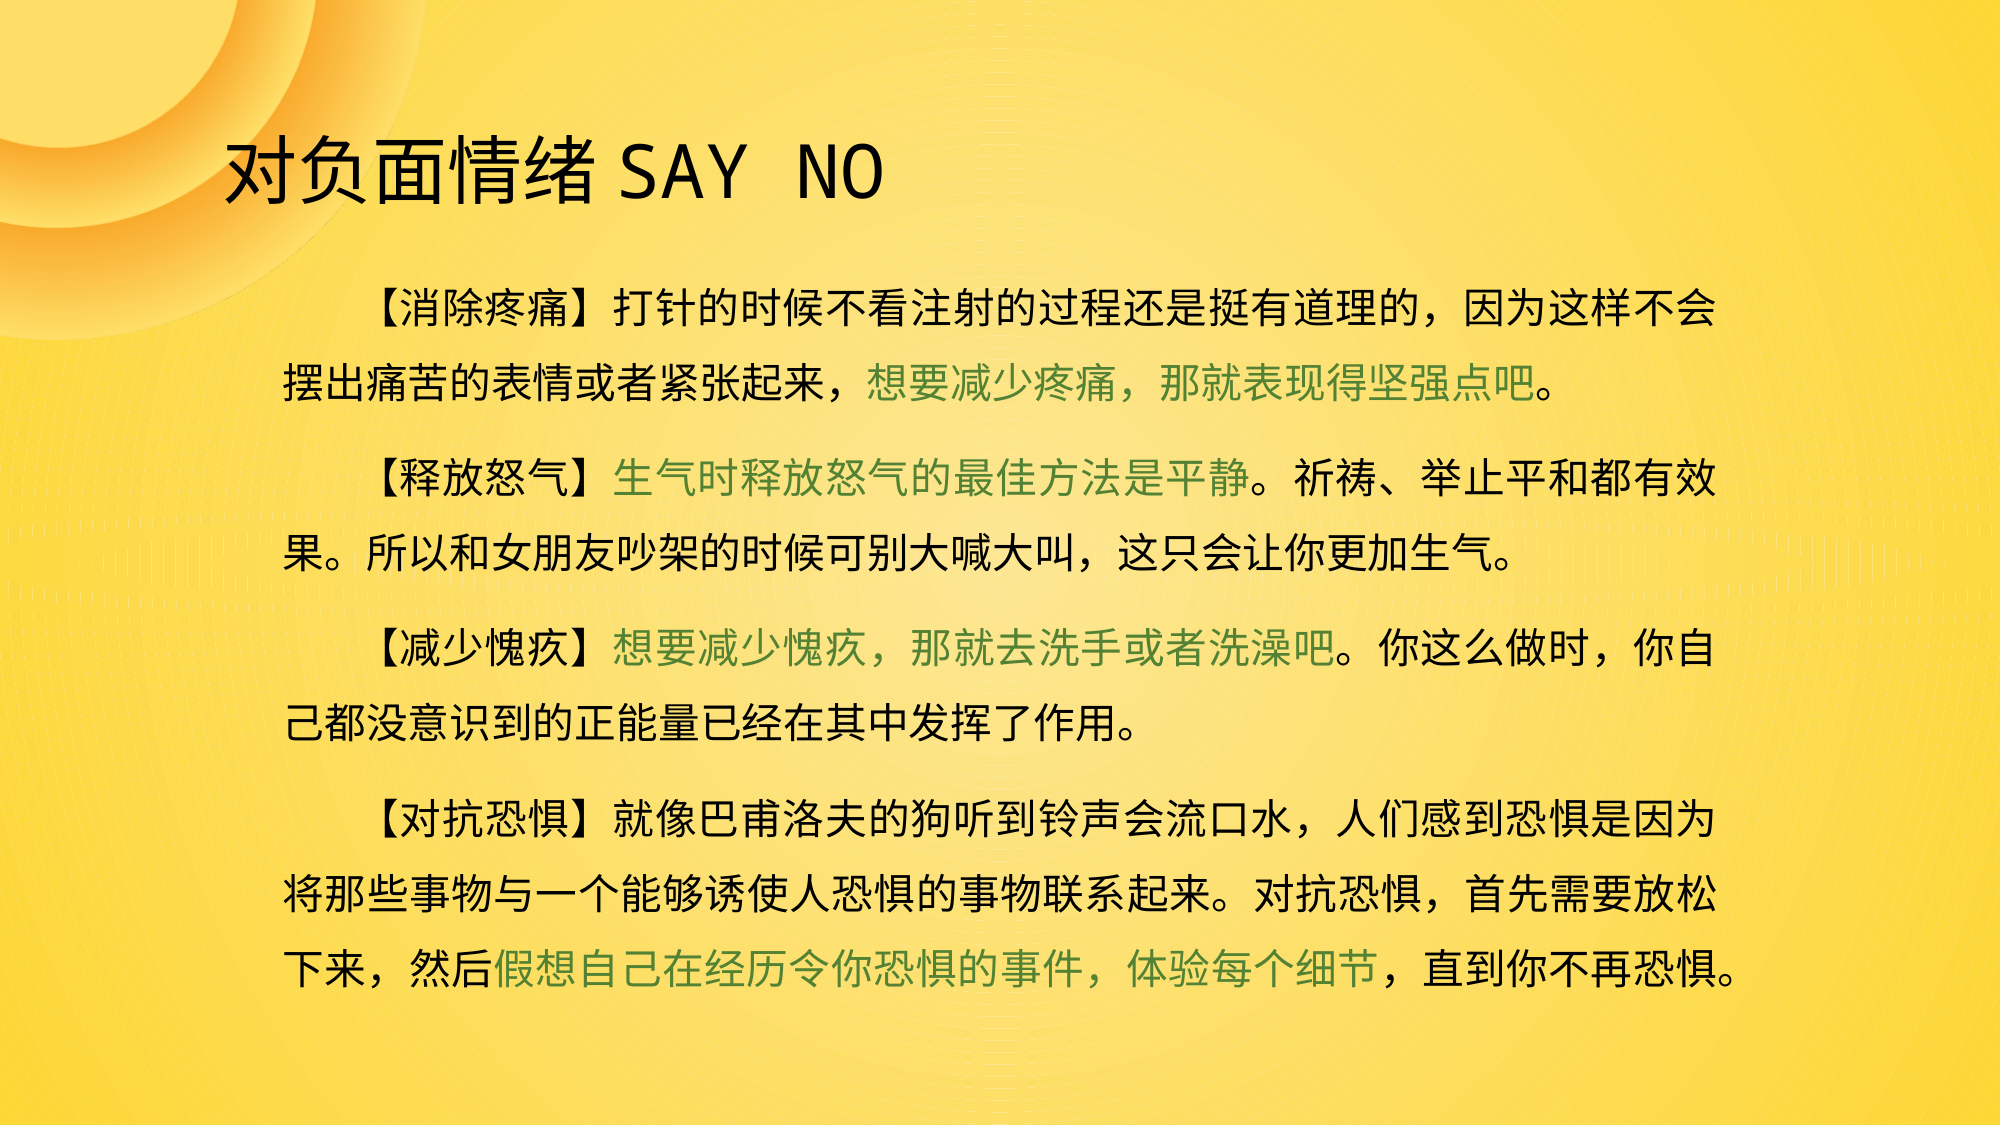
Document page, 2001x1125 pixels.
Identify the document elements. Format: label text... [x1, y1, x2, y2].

text_box 对负面情绪SAY NO [428, 71, 942, 222]
text_box 【减少愧疚】想要减少愧疚，那就去洗手或者洗澡吧。你这么做时，你自己都没意识到的正能量已经在其中发挥了作用。 [267, 589, 1733, 755]
text_box 【释放怒气】生气时释放怒气的最佳方法是平静。祈祷、举止平和都有效果。所以和女朋友吵架的时候可别大喊大叫，这只会让你更加生气。 [267, 419, 1733, 585]
text_box 【消除疼痛】打针的时候不看注射的过程还是挺有道理的，因为这样不会摆出痛苦的表情或者紧张起来，想要减少疼痛，那就表现得坚强点吧。 [267, 249, 1733, 414]
text_box 【对抗恐惧】就像巴甫洛夫的狗听到铃声会流口水，人们感到恐惧是因为将那些事物与一个能够诱使人恐惧的事物联系起来。对抗恐惧，首先需要放松下来，然后假想自己在经历令你恐惧的事件，体验每个细节，直到你不再恐惧。 [267, 760, 1733, 1000]
picture [0, 0, 428, 340]
